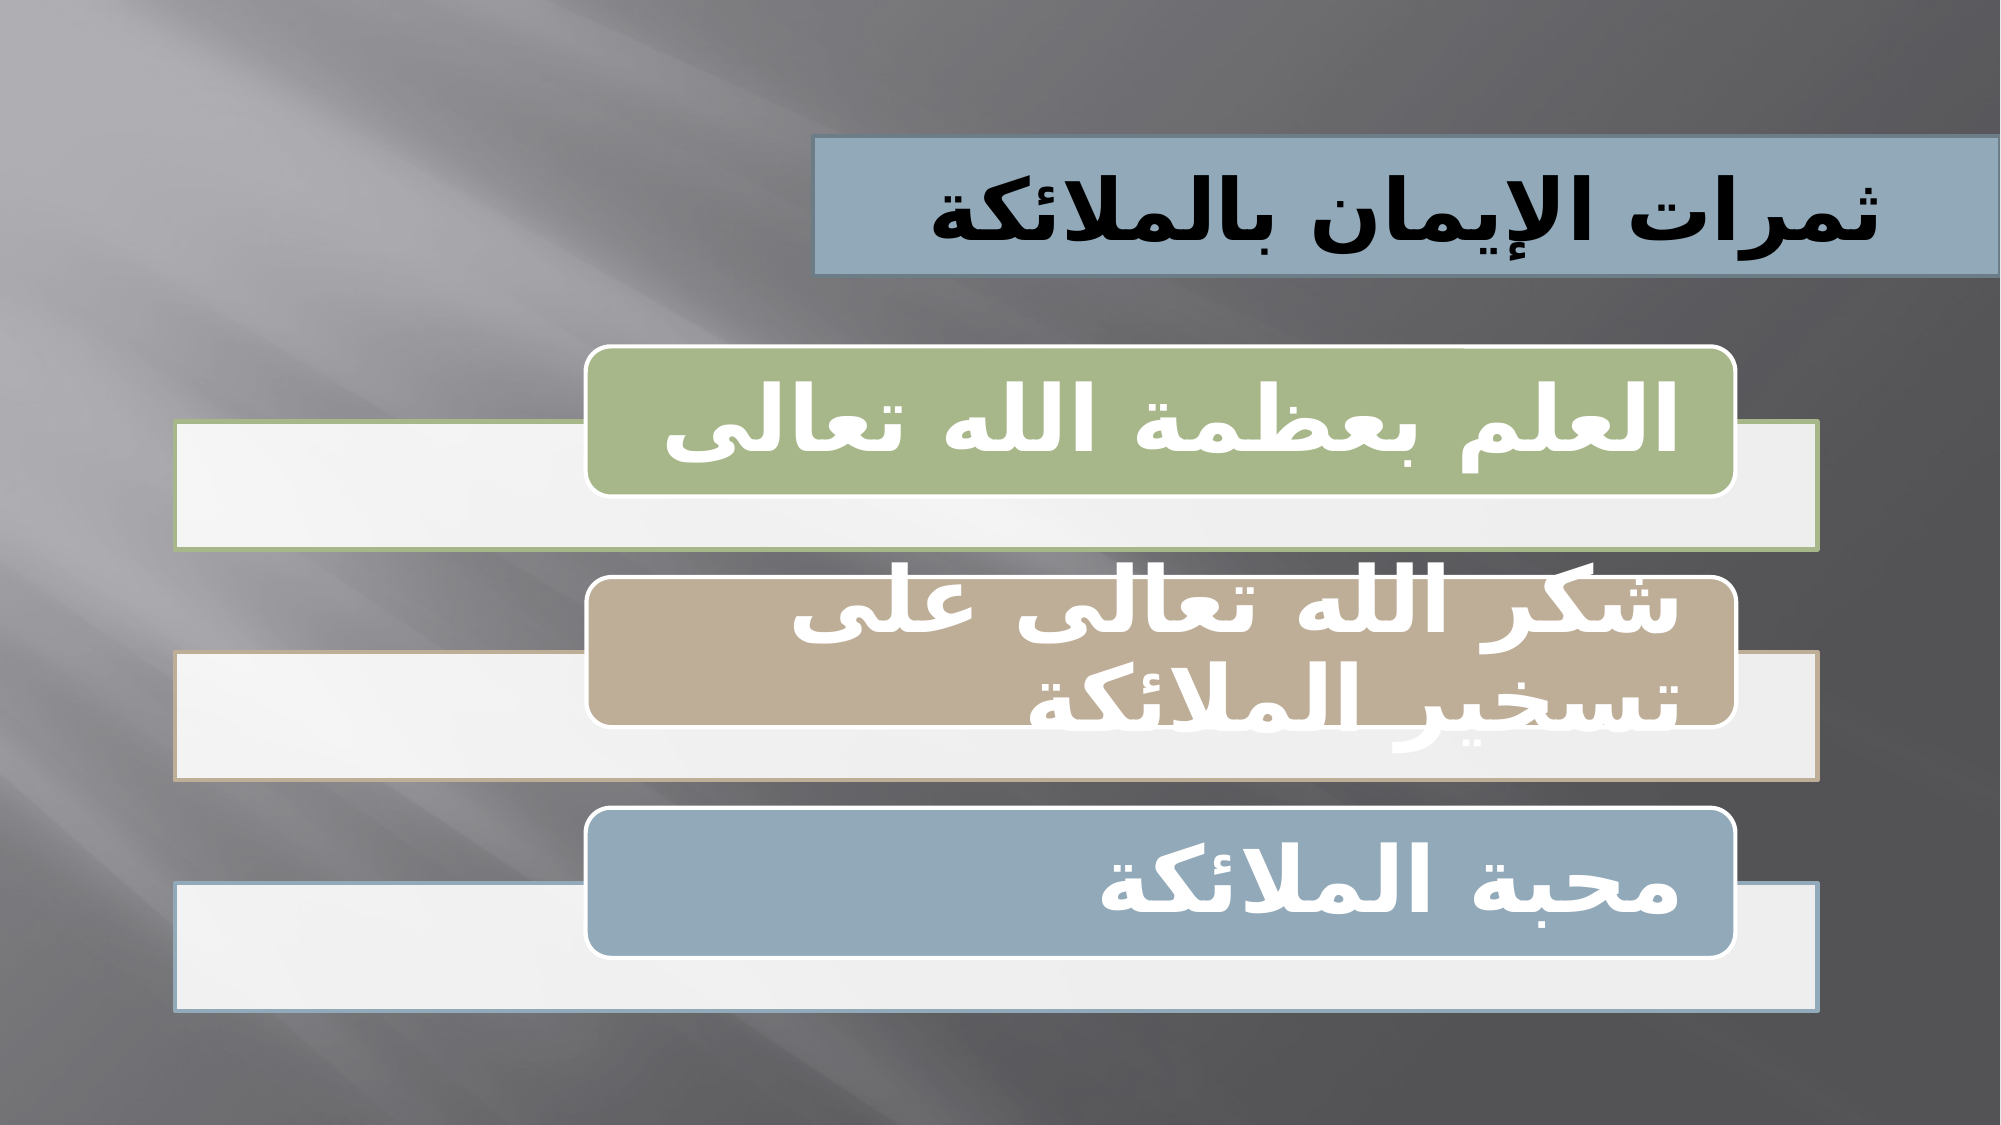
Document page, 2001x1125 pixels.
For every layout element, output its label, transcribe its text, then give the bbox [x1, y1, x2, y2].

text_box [174, 344, 1818, 1013]
title ثمرات الإيمان بالملائكة [811, 134, 2000, 278]
